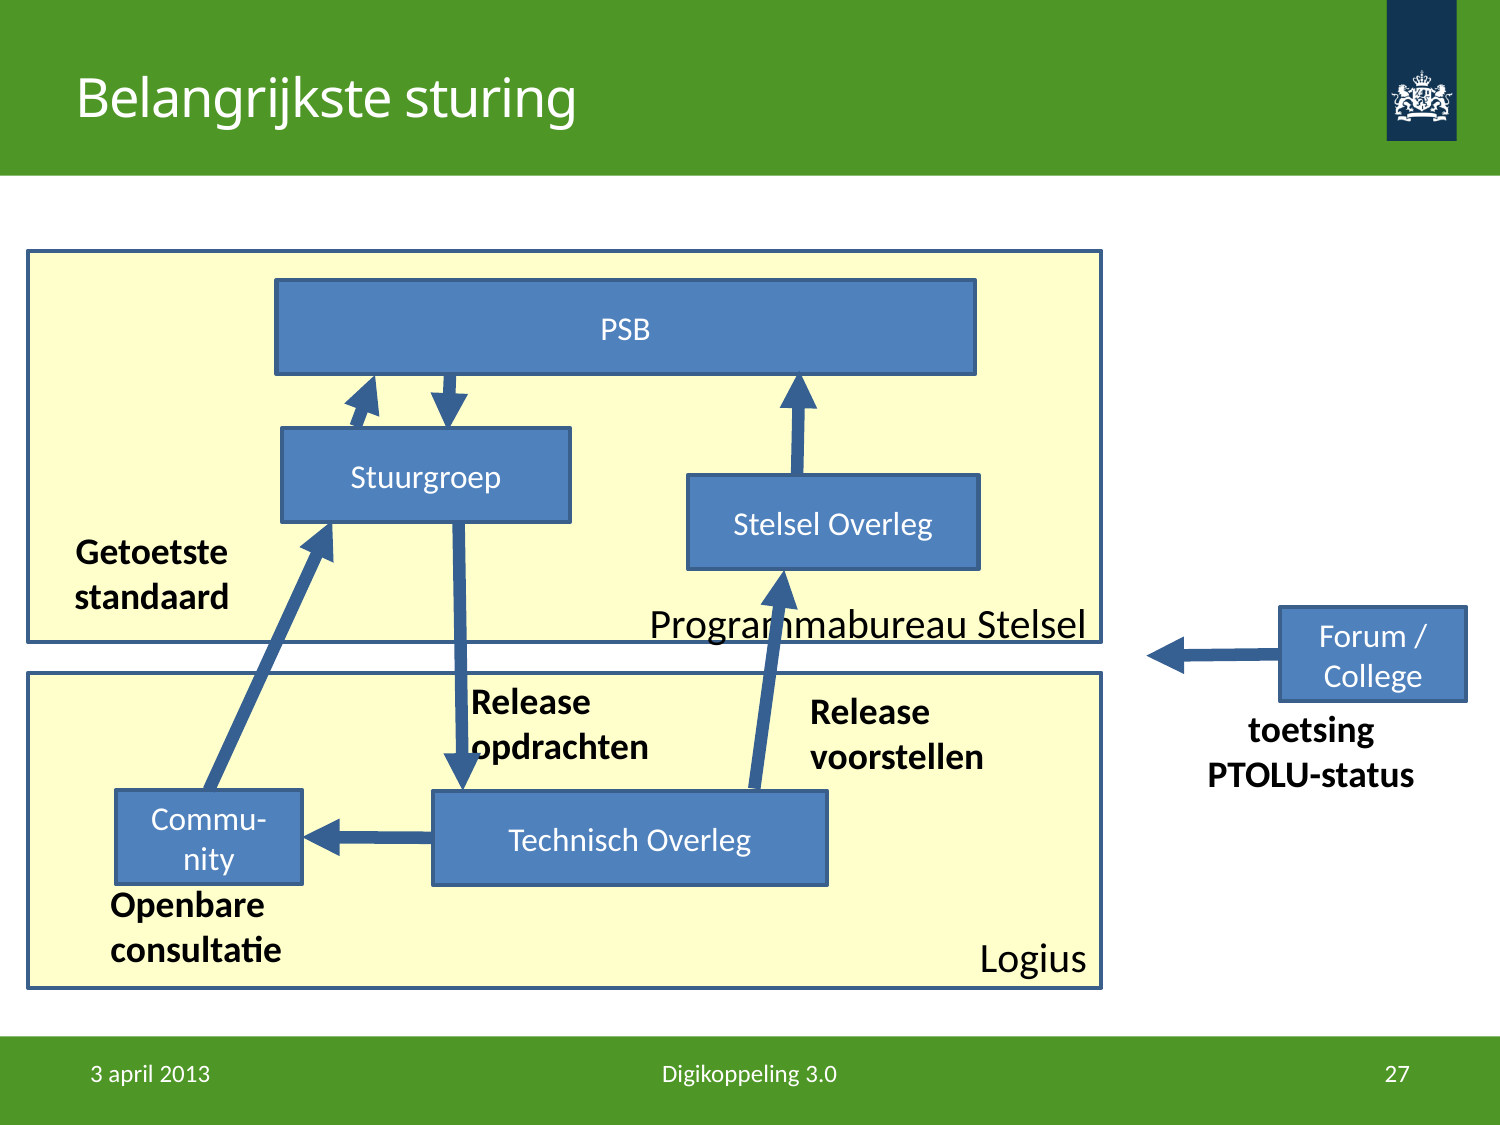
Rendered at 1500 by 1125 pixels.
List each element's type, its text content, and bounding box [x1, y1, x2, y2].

picture [671, 0, 1500, 141]
text_box toetsing PTOLU-status [1192, 697, 1430, 803]
text_box Openbare consultatie [95, 872, 380, 978]
text_box Release opdrachten [468, 669, 742, 775]
text_box Stuurgroep [280, 426, 572, 524]
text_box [208, 520, 333, 791]
text_box Release voorstellen [795, 679, 1000, 784]
text_box Commu-nity [114, 788, 304, 872]
text_box PSB [274, 278, 977, 376]
text_box Technisch Overleg [431, 789, 829, 887]
title Belangrijkste sturing [60, 49, 1348, 143]
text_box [753, 569, 785, 789]
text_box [355, 374, 376, 427]
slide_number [75, 1042, 425, 1103]
text_box Programmabureau Stelsel [26, 249, 1103, 644]
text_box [447, 374, 451, 431]
text_box Getoetste standaard [27, 519, 209, 624]
text_box Forum / College [1278, 605, 1468, 703]
text_box Logius [26, 671, 1103, 990]
text_box Stelsel Overleg [686, 473, 981, 571]
slide_number 27 [1074, 1042, 1425, 1103]
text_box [458, 520, 464, 791]
footer Digikoppeling 3.0 [512, 1042, 988, 1103]
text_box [796, 370, 800, 474]
